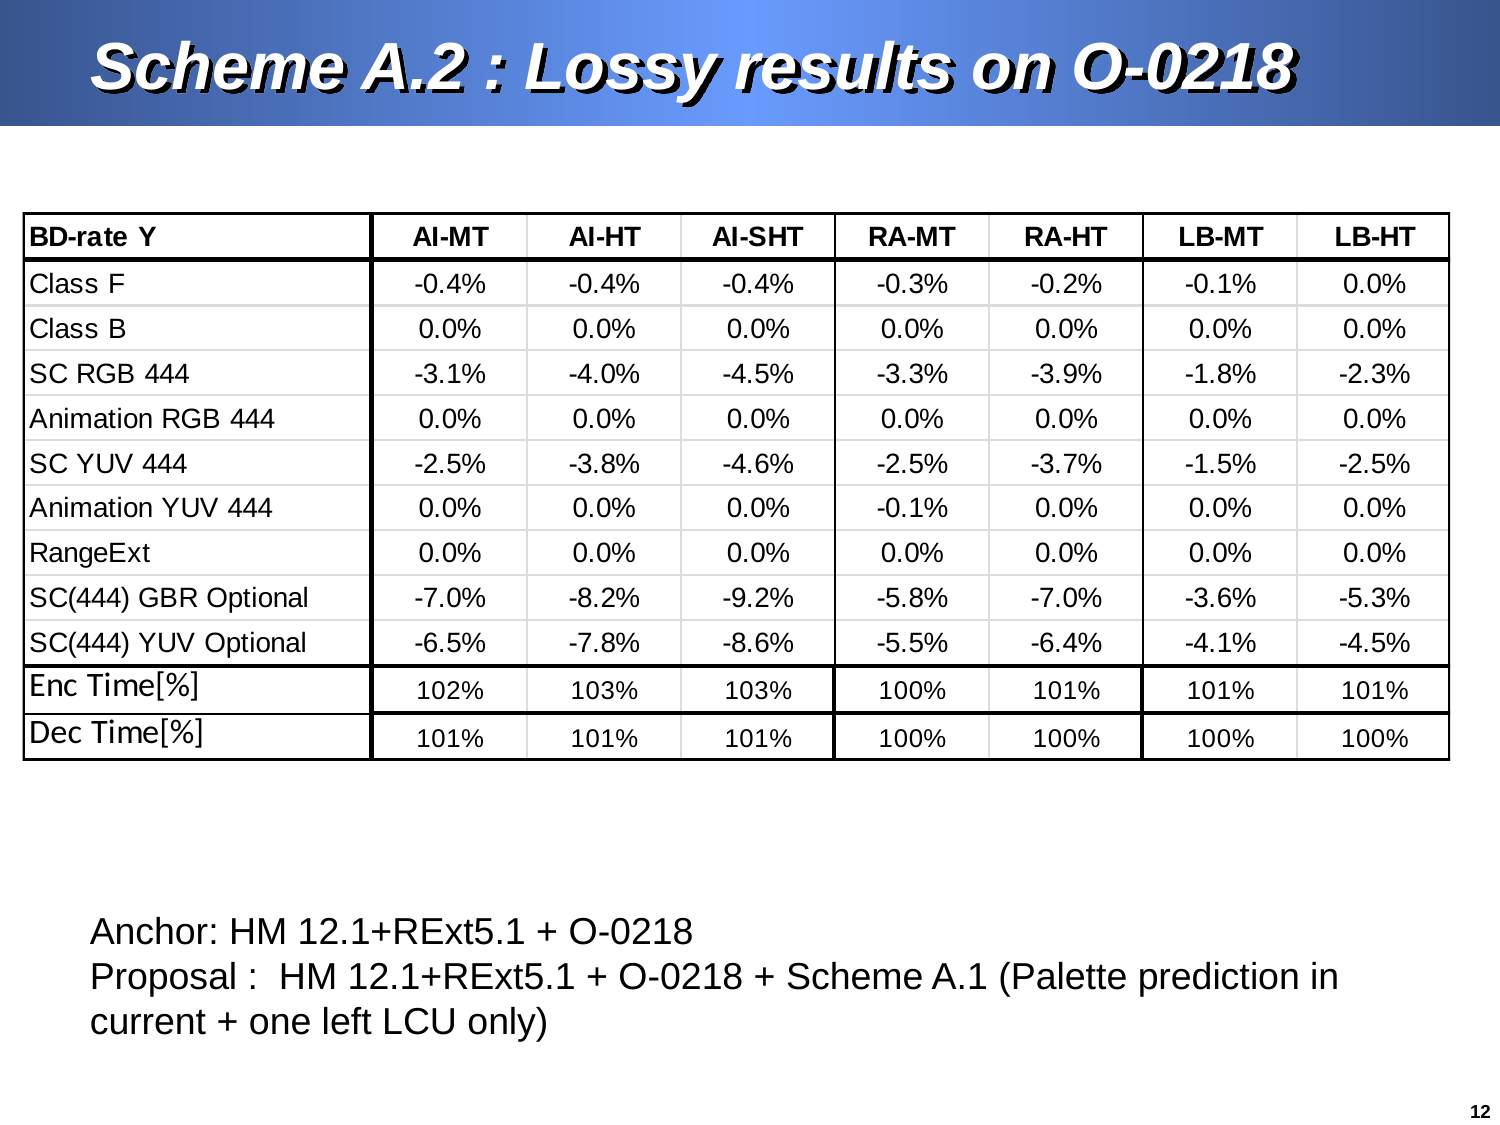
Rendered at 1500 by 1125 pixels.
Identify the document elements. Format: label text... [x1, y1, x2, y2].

title Scheme A.2 : Lossy results on O-0218 [74, 12, 1426, 126]
slide_number 12 [1368, 1091, 1500, 1125]
picture [22, 212, 1453, 763]
text_box Anchor: HM 12.1+RExt5.1 + O-0218 Proposal : HM 12.1+RExt5.1 + O-0218 + Scheme A.1 (Palette prediction in current + one left LCU only) [75, 899, 1400, 1050]
